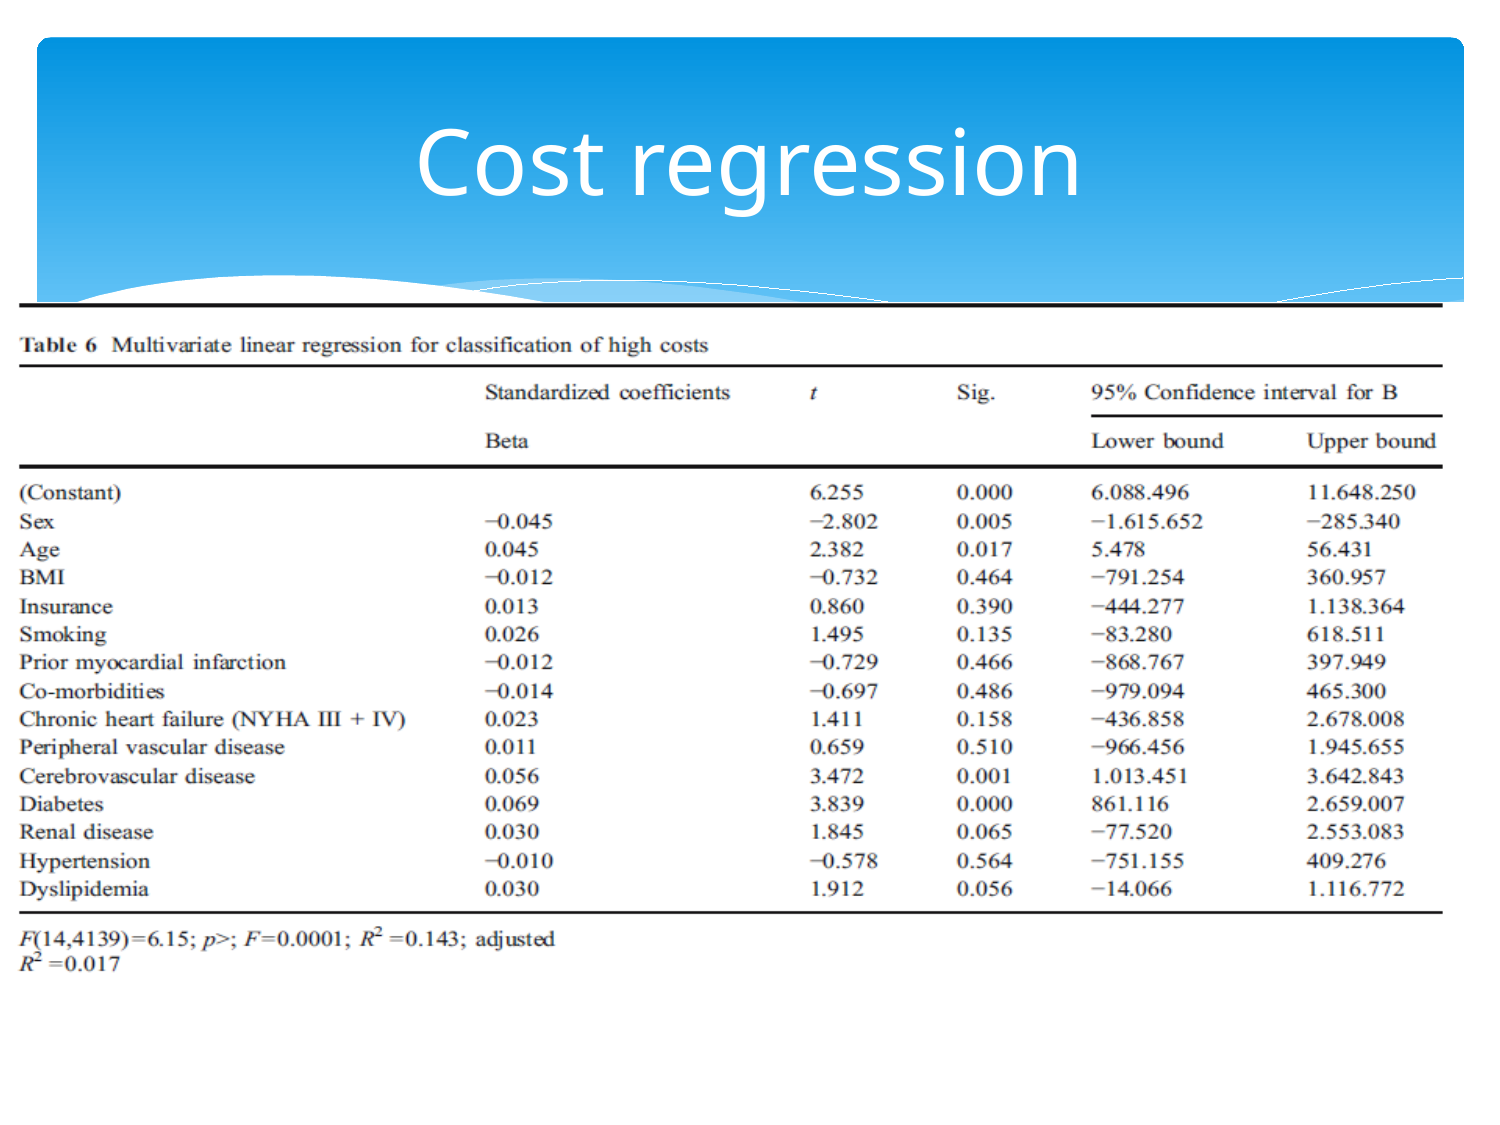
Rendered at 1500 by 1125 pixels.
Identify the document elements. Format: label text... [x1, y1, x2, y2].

picture [6, 302, 1494, 1024]
title Cost regression [75, 55, 1425, 261]
